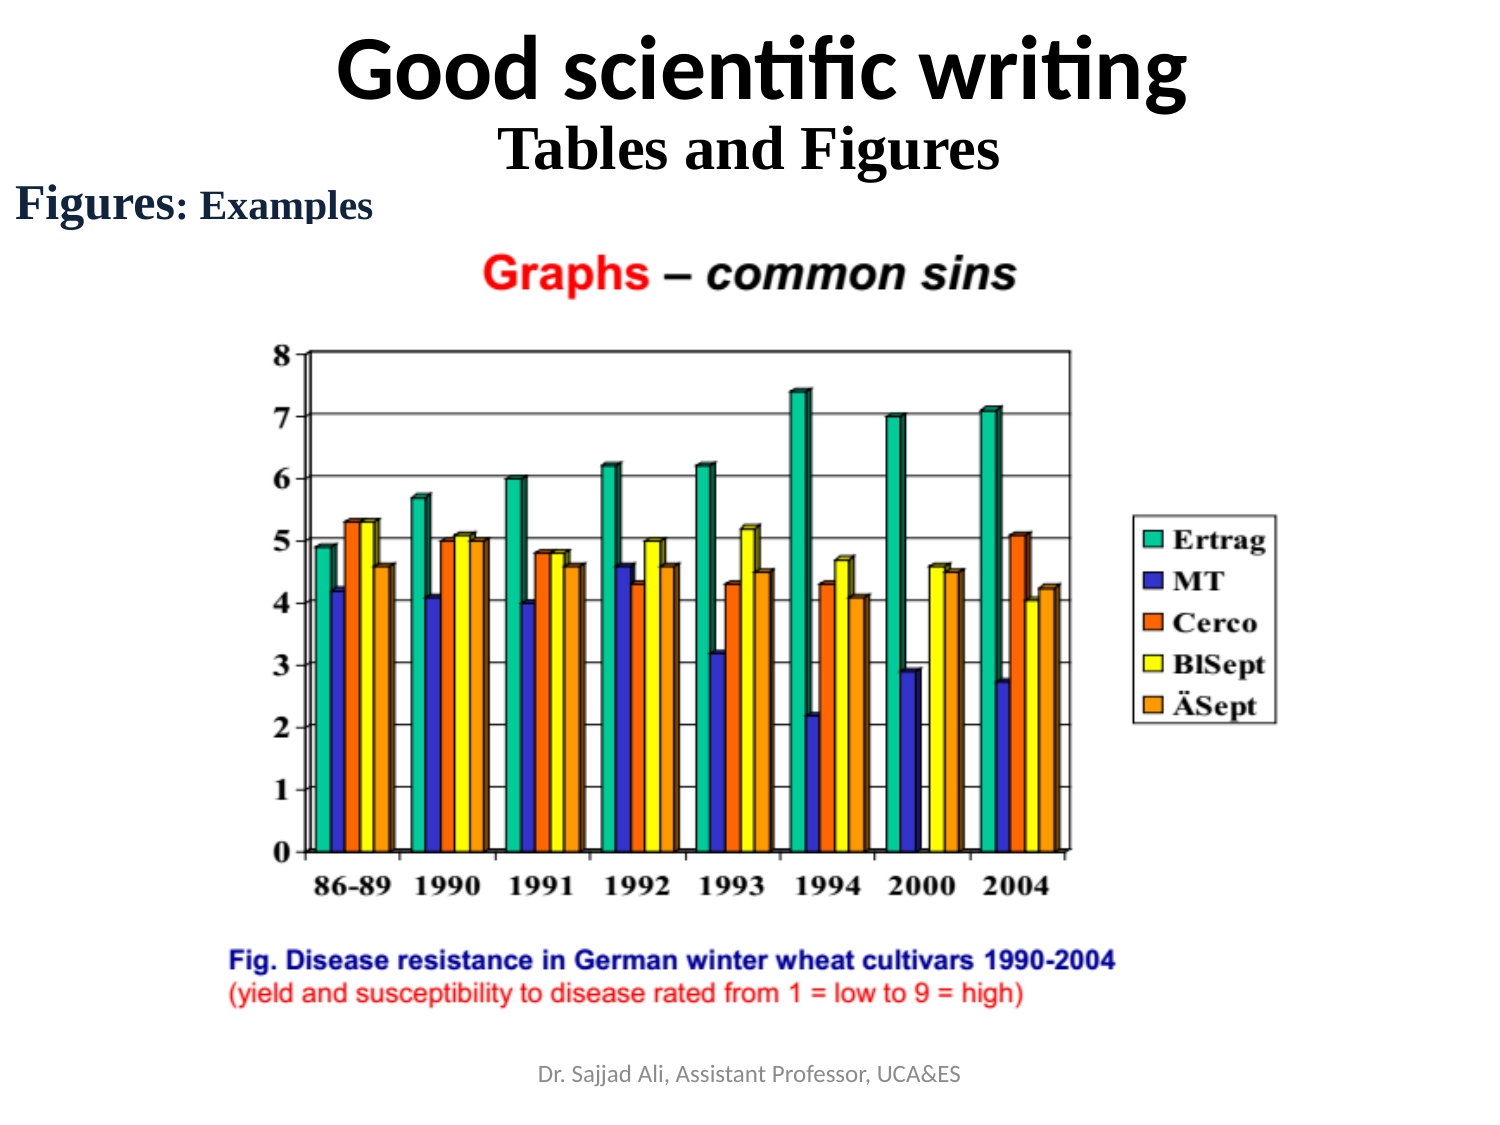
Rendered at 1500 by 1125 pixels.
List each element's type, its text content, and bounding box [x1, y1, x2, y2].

text_box Tables and Figures [483, 99, 1017, 190]
text_box Good scientific writing [124, 0, 1400, 125]
picture [162, 224, 1305, 1032]
subtitle Figures: Examples [0, 162, 1500, 250]
footer Dr. Sajjad Ali, Assistant Professor, UCA&ES [512, 1042, 988, 1103]
